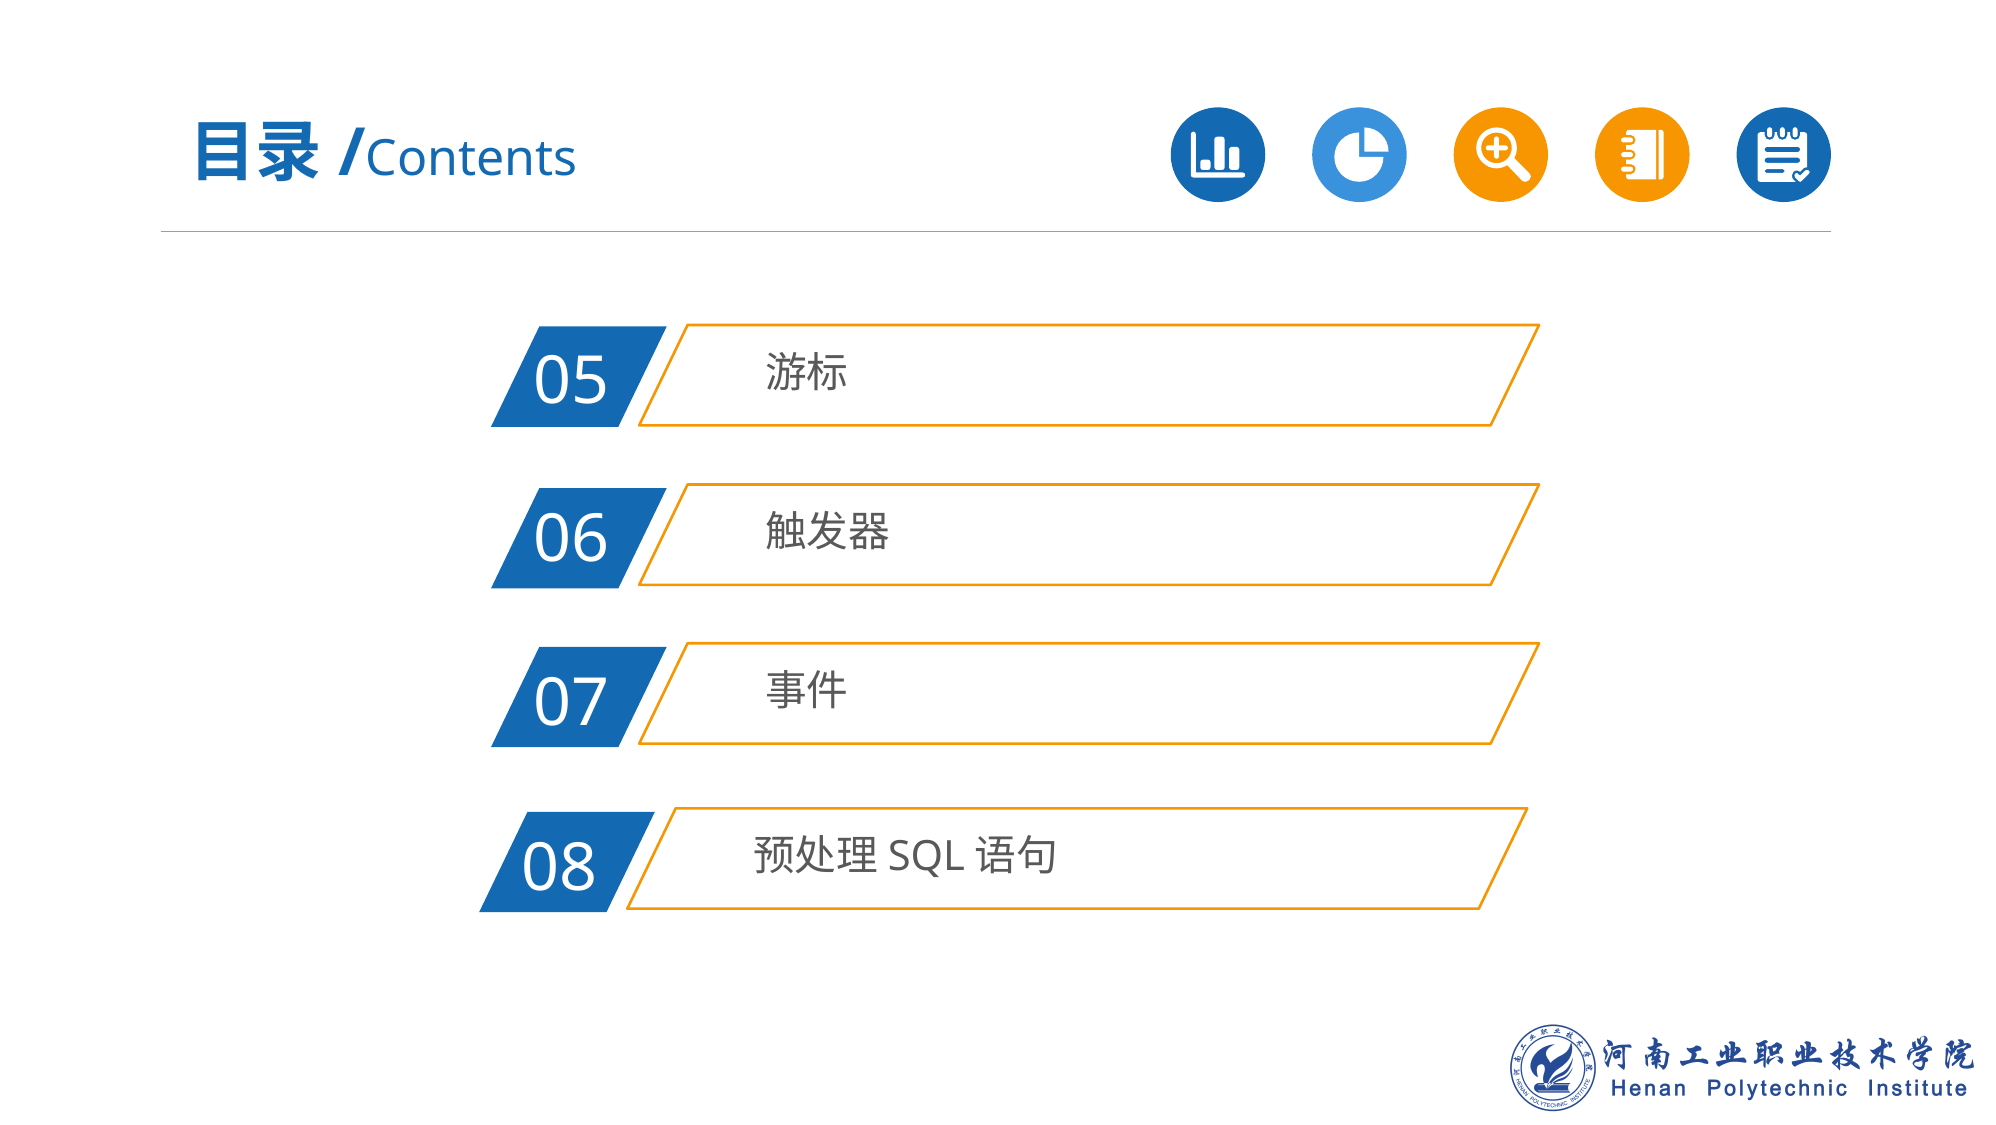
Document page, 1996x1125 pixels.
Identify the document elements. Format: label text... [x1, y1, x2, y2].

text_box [490, 326, 635, 427]
text_box 目录/Contents [137, 94, 630, 204]
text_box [490, 646, 635, 748]
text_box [627, 808, 1528, 909]
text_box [478, 811, 624, 913]
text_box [638, 324, 1540, 426]
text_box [638, 643, 1540, 744]
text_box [638, 484, 1540, 586]
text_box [490, 486, 634, 589]
picture [1491, 1020, 1980, 1118]
